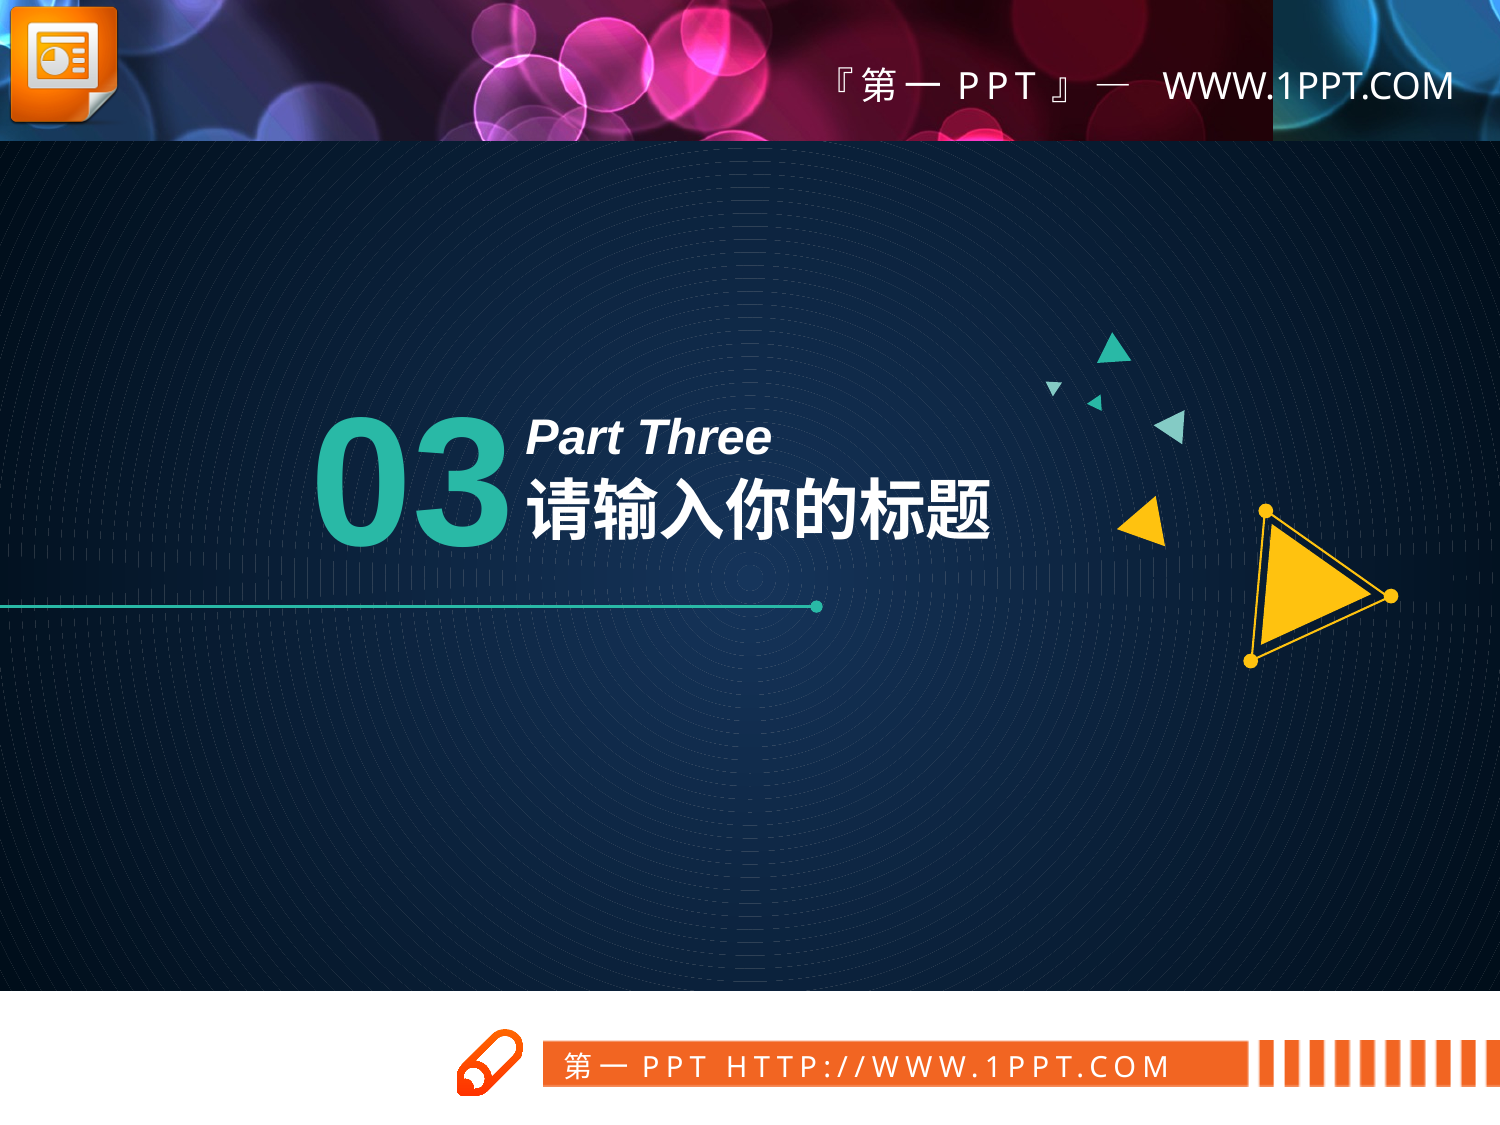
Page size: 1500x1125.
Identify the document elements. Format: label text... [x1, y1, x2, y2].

picture [0, 0, 1500, 141]
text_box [1016, 372, 1417, 651]
text_box 请输入你的标题 [510, 460, 1011, 556]
picture [543, 1040, 1500, 1087]
text_box 03 [310, 362, 515, 583]
text_box Part Three [510, 396, 817, 472]
